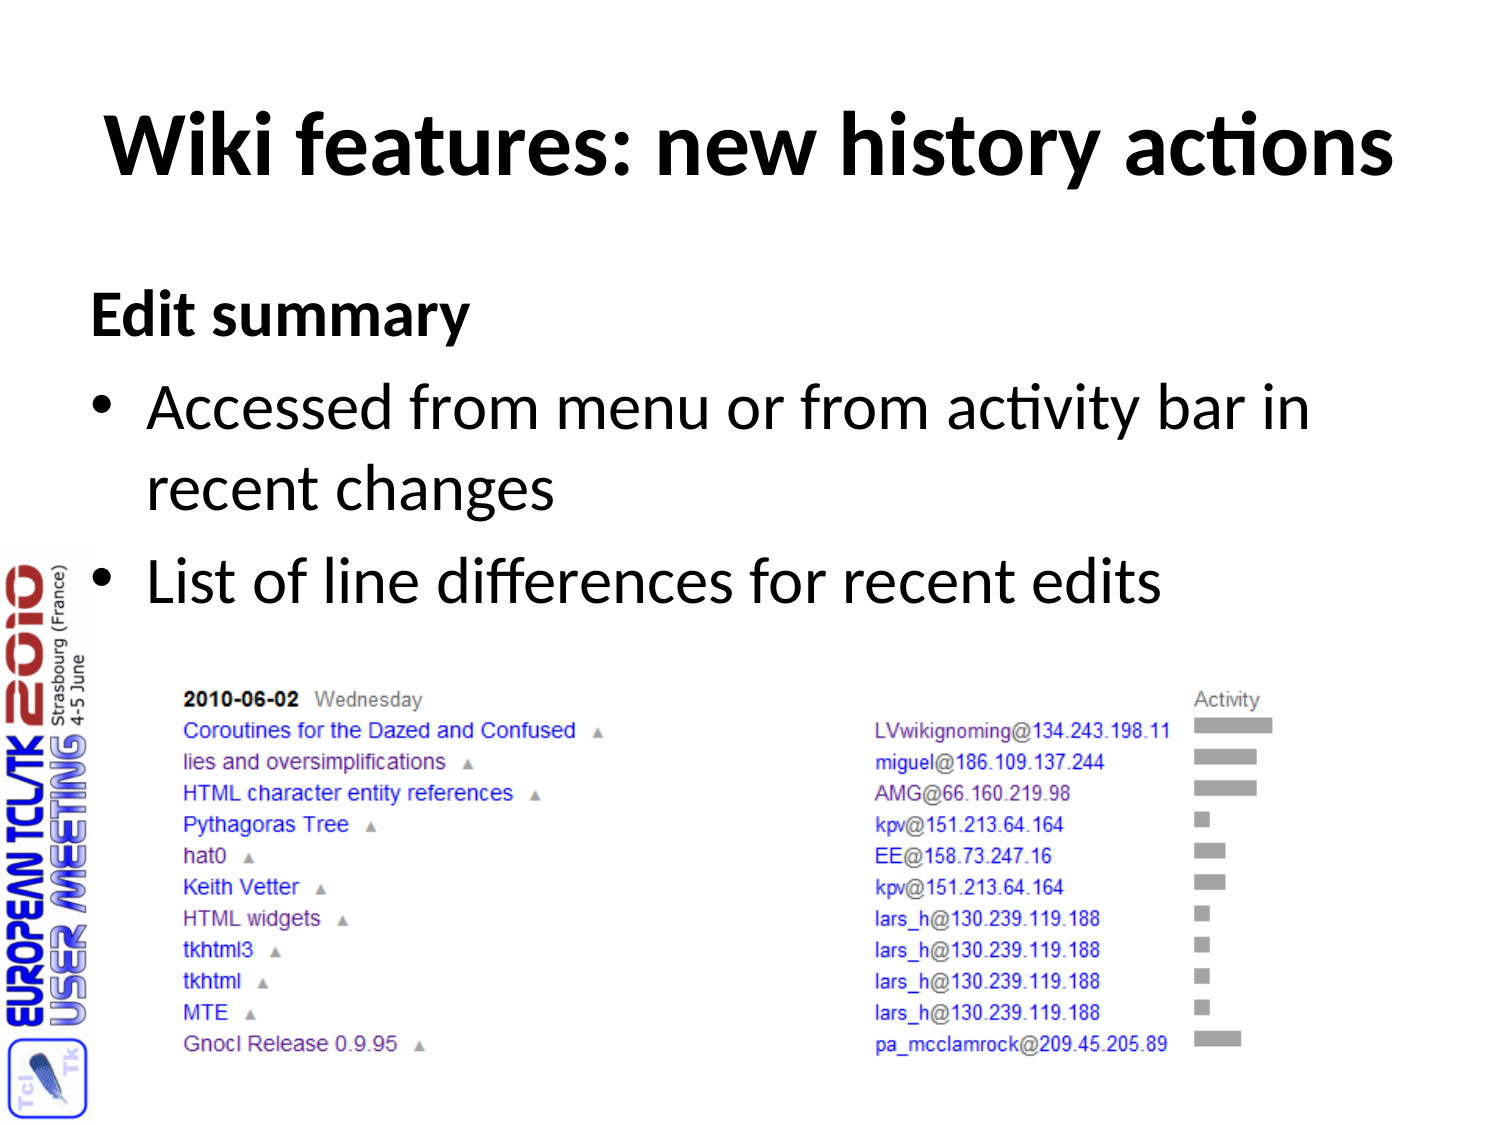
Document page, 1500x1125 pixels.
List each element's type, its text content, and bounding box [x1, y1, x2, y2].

list Edit summary Accessed from menu or from activity bar in recent changes List of line differences for recent edits [75, 262, 1425, 1005]
picture [0, 550, 1304, 1124]
title Wiki features: new history actions [75, 45, 1425, 233]
